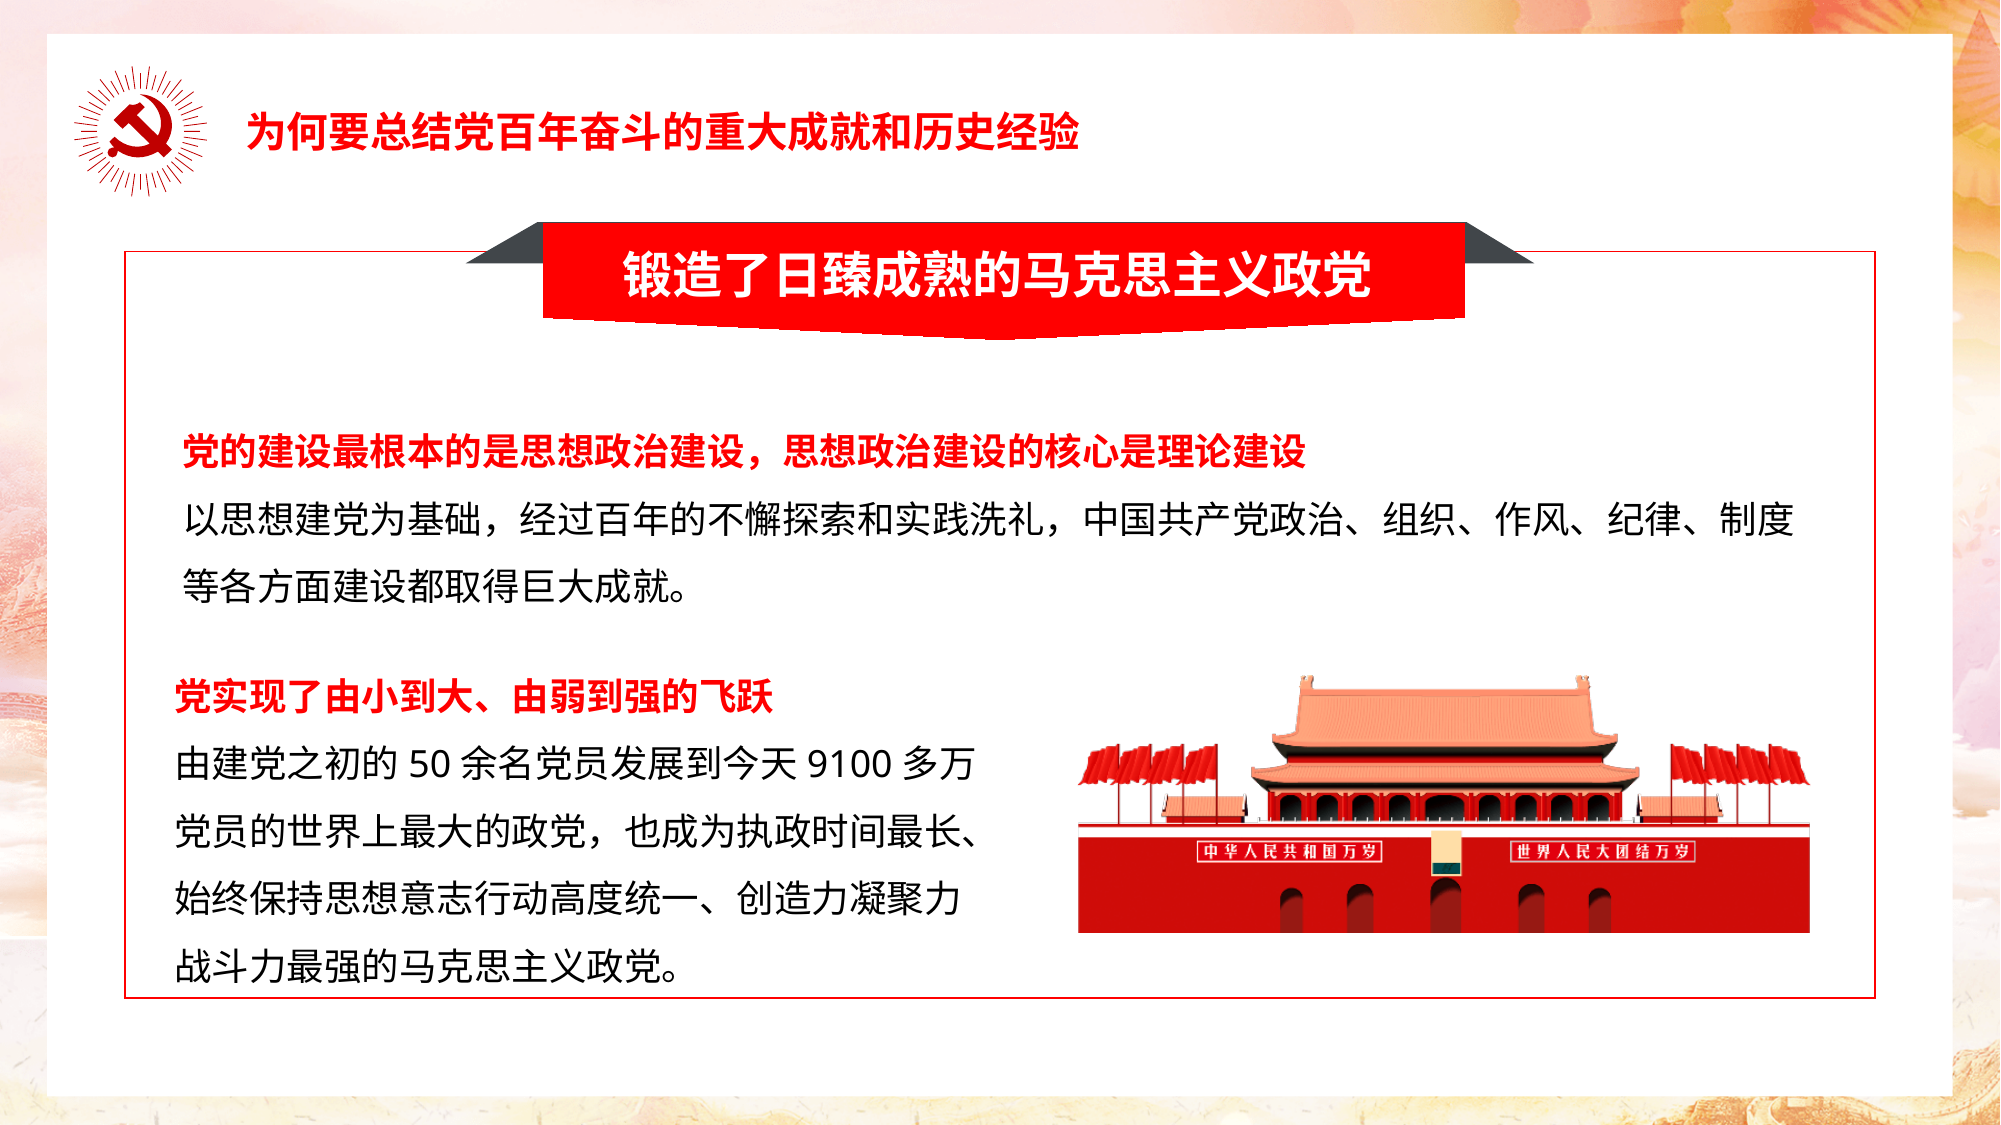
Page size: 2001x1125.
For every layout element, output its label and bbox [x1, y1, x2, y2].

text_box [74, 66, 207, 197]
text_box [124, 221, 1875, 998]
text_box [0, 0, 2000, 1125]
picture [1077, 675, 1811, 933]
